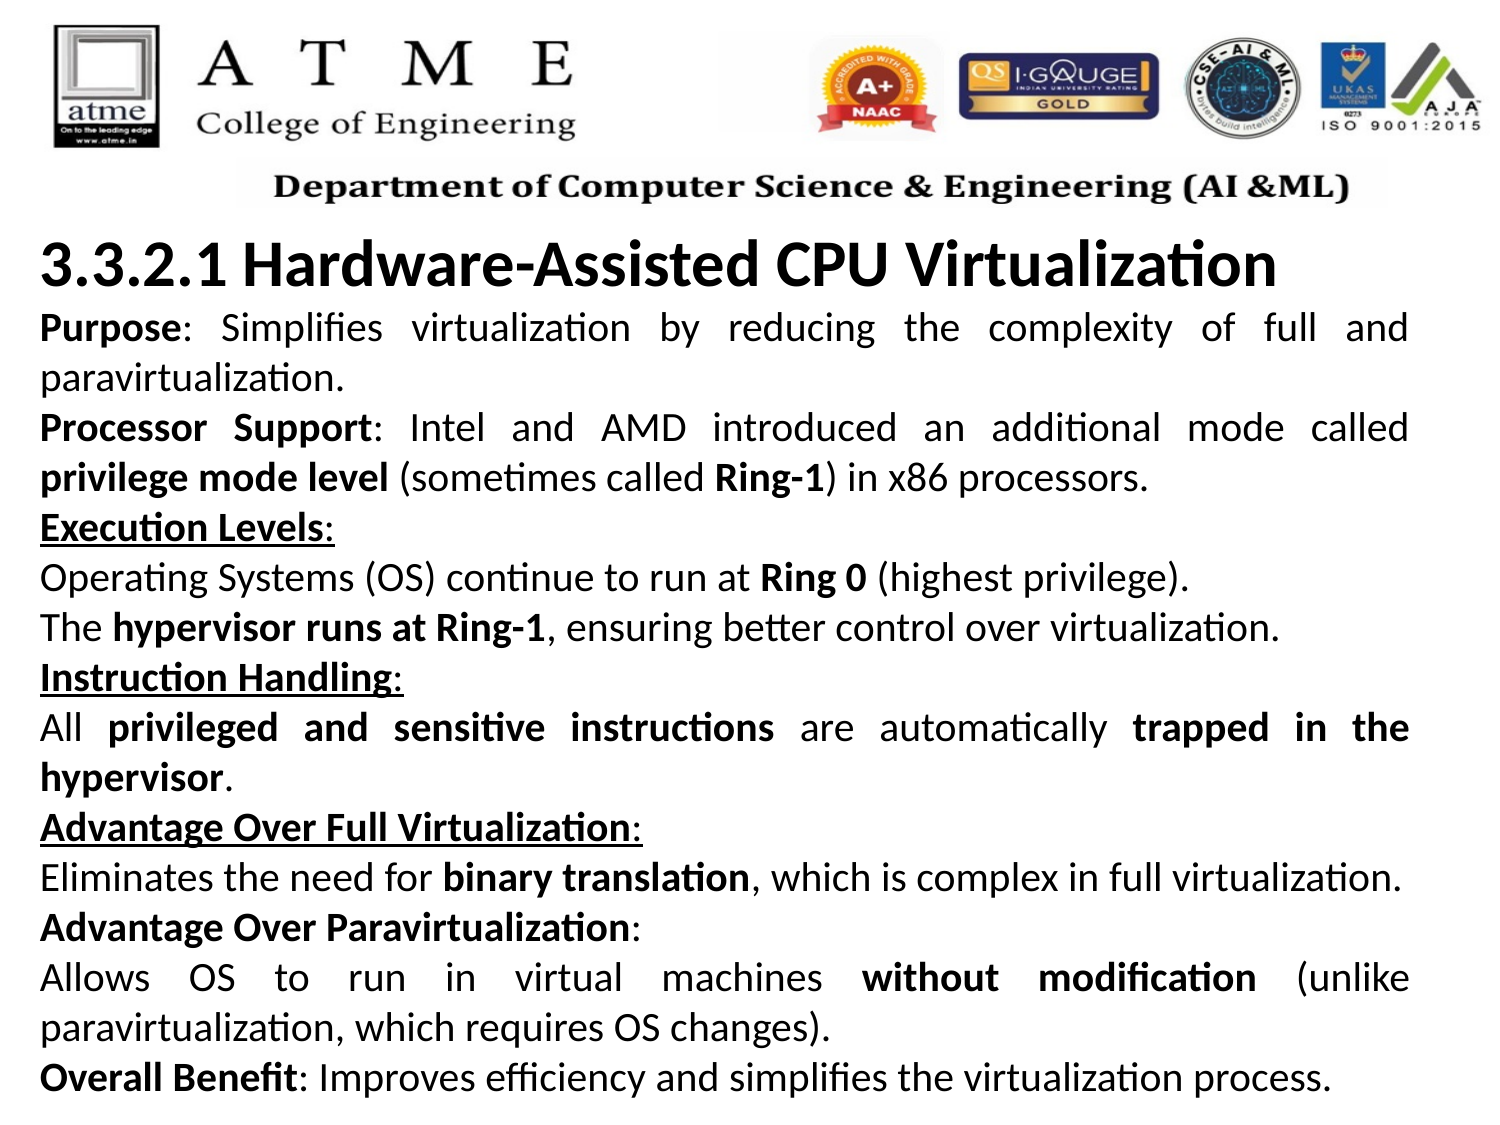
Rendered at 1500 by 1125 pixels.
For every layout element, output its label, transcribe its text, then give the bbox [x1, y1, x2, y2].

text_box 3.3.2.1 Hardware-Assisted CPU Virtualization Purpose: Simplifies virtualization by reducing the complexity of full and paravirtualization. Processor Support: Intel and AMD introduced an additional mode called privilege mode level (sometimes called Ring-1) in x86 processors. Execution Levels: Operating Systems (OS) continue to run at Ring 0 (highest privilege). The hypervisor runs at Ring-1, ensuring better control over virtualization. Instruction Handling: All privileged and sensitive instructions are automatically trapped in the hypervisor. Advantage Over Full Virtualization: Eliminates the need for binary translation, which is complex in full virtualization. Advantage Over Paravirtualization: Allows OS to run in virtual machines without modification (unlike paravirtualization, which requires OS changes). Overall Benefit: Improves efficiency and simplifies the virtualization process. [24, 233, 1425, 1125]
picture [24, 0, 1500, 226]
